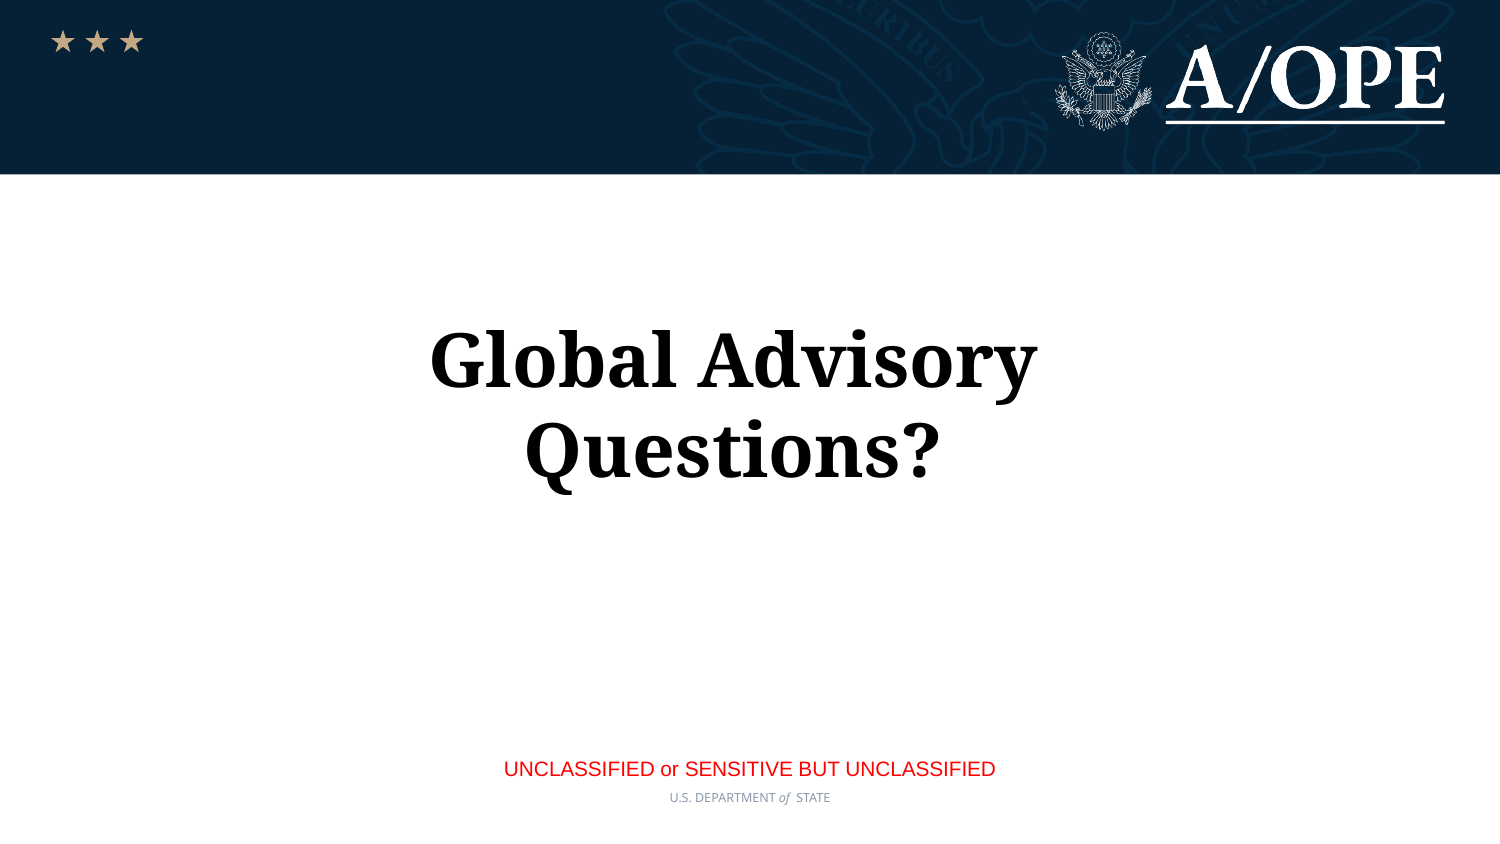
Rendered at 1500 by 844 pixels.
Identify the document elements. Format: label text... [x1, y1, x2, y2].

picture [587, 0, 1500, 174]
title Global Advisory Questions? [211, 67, 1256, 739]
text_box UNCLASSIFIED or SENSITIVE BUT UNCLASSIFIED [489, 747, 1011, 788]
